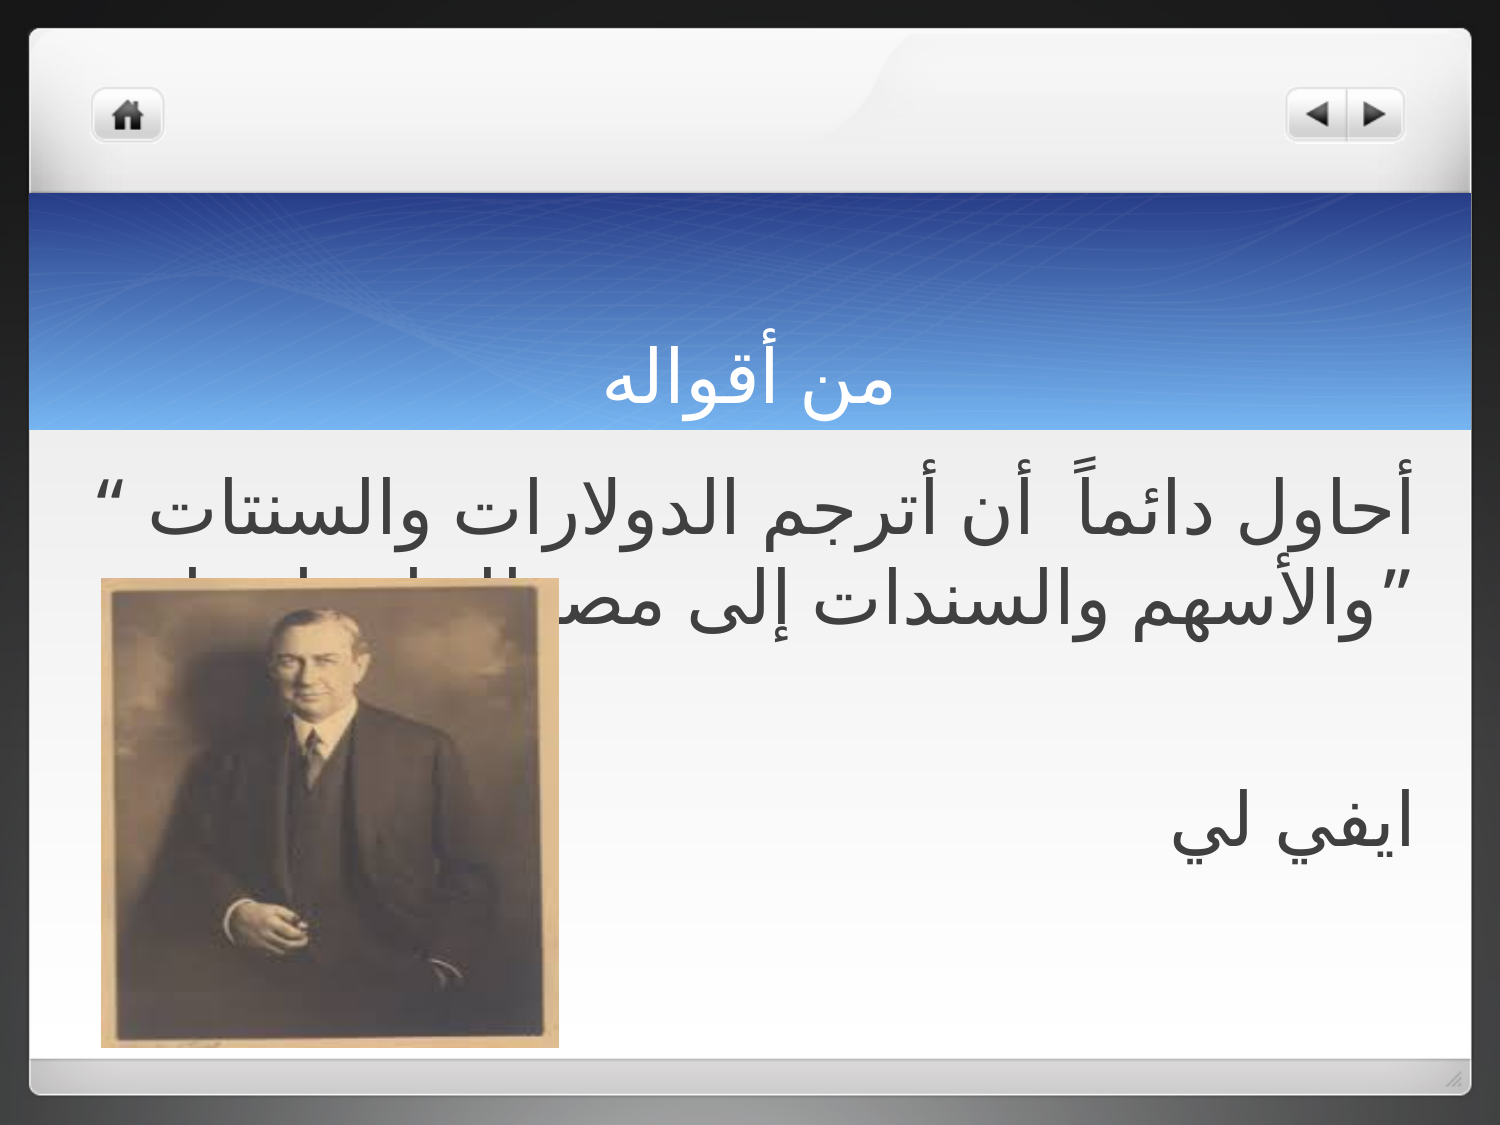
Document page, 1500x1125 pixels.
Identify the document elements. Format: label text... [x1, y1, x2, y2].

list “ أحاول دائماً أن أترجم الدولارات والسنتات والأسهم والسندات إلى مصطلحات إنسانية” ايفي لي [68, 452, 1432, 1025]
title من أقواله [68, 238, 1432, 427]
picture [0, 0, 1500, 1125]
